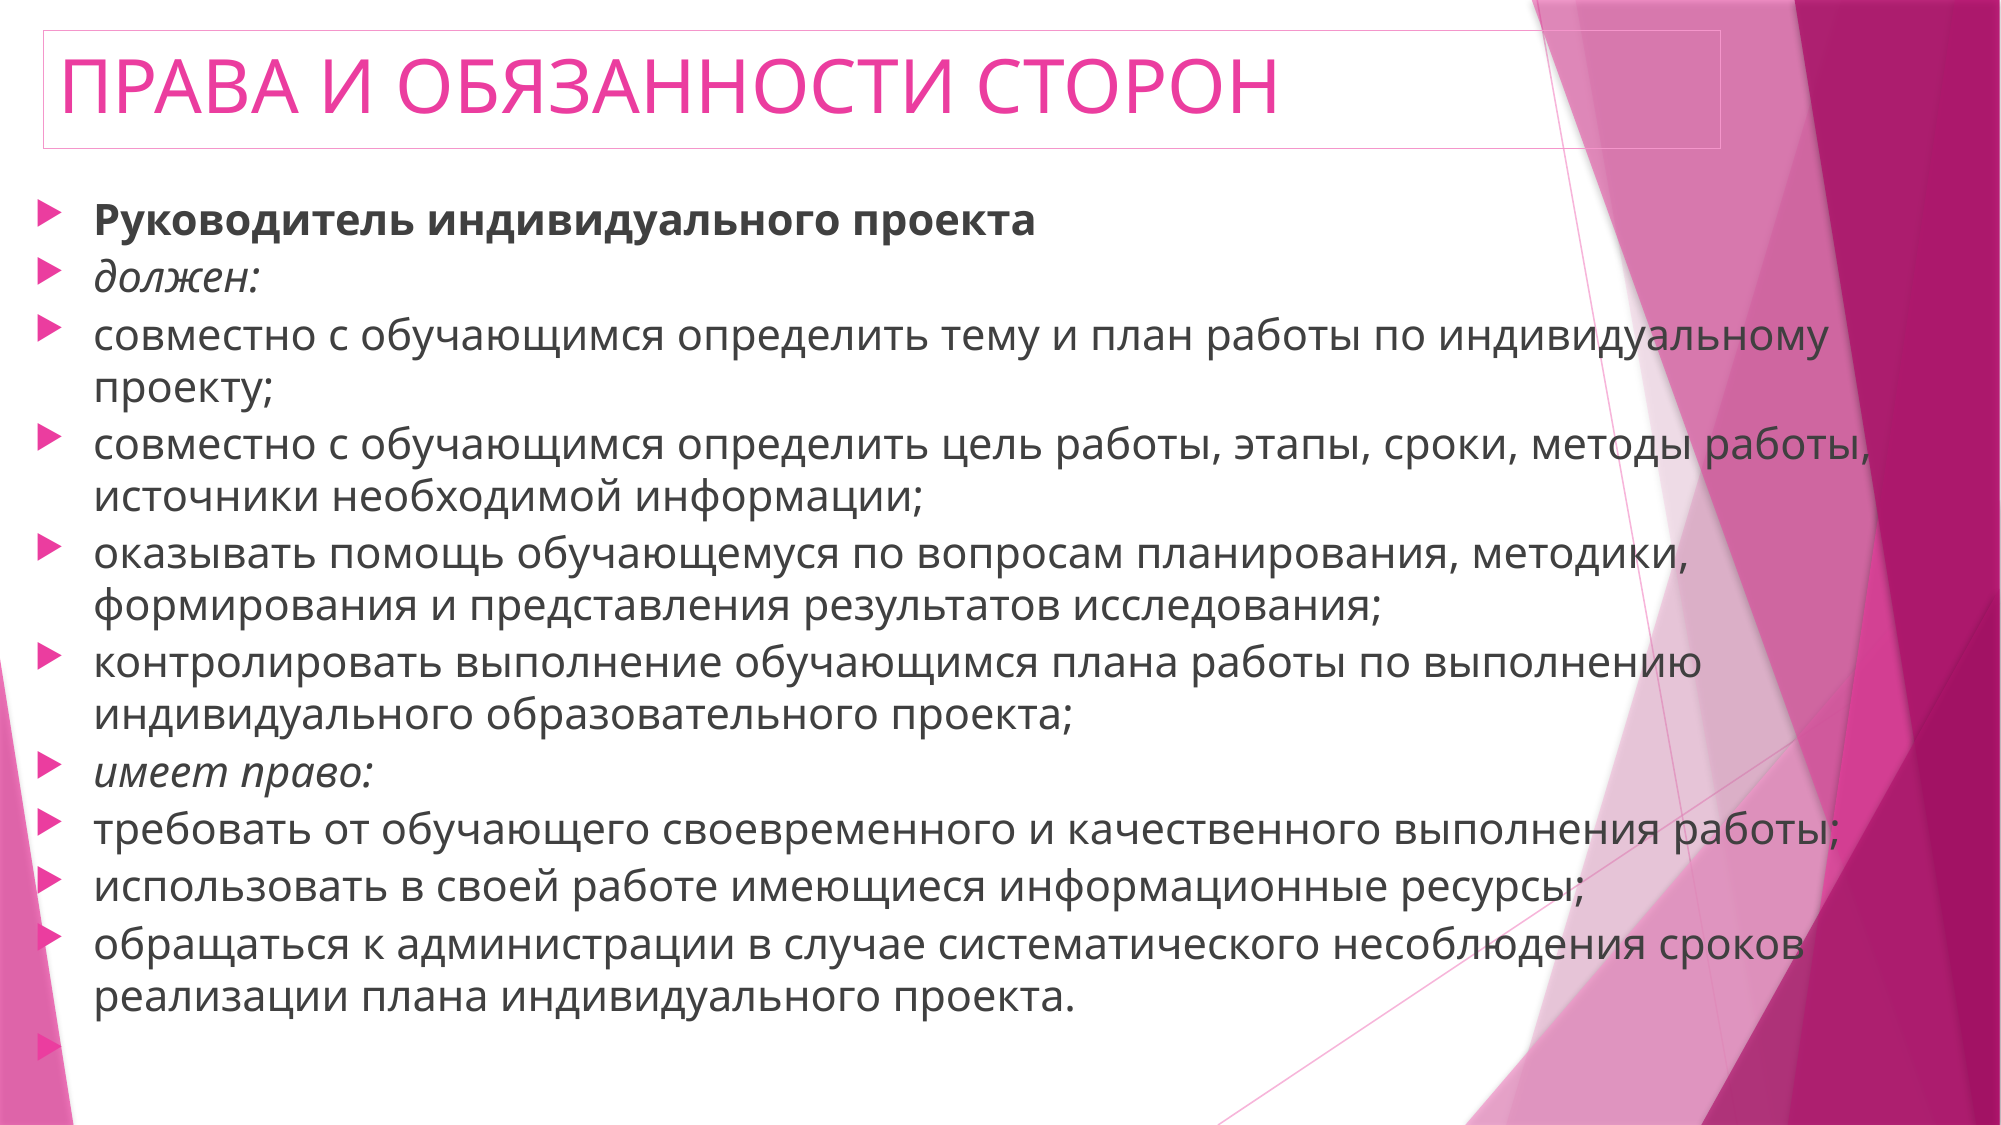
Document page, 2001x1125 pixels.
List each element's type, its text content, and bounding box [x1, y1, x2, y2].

title ПРАВА И ОБЯЗАННОСТИ СТОРОН [43, 30, 1721, 149]
list Руководитель индивидуального проекта должен: совместно с обучающимся определить тему и план работы по индивидуальному проекту; совместно с обучающимся определить цель работы, этапы, сроки, методы работы, источники необходимой информации; оказывать помощь обучающемуся по вопросам планирования, методики, формирования и представления результатов исследования; контролировать выполнение обучающимся плана работы по выполнению индивидуального образовательного проекта; имеет право: требовать от обучающего своевременного и качественного выполнения работы; использовать в своей работе имеющиеся информационные ресурсы; обращаться к администрации в случае систематического несоблюдения сроков реализации плана индивидуального проекта. [19, 184, 1969, 1106]
